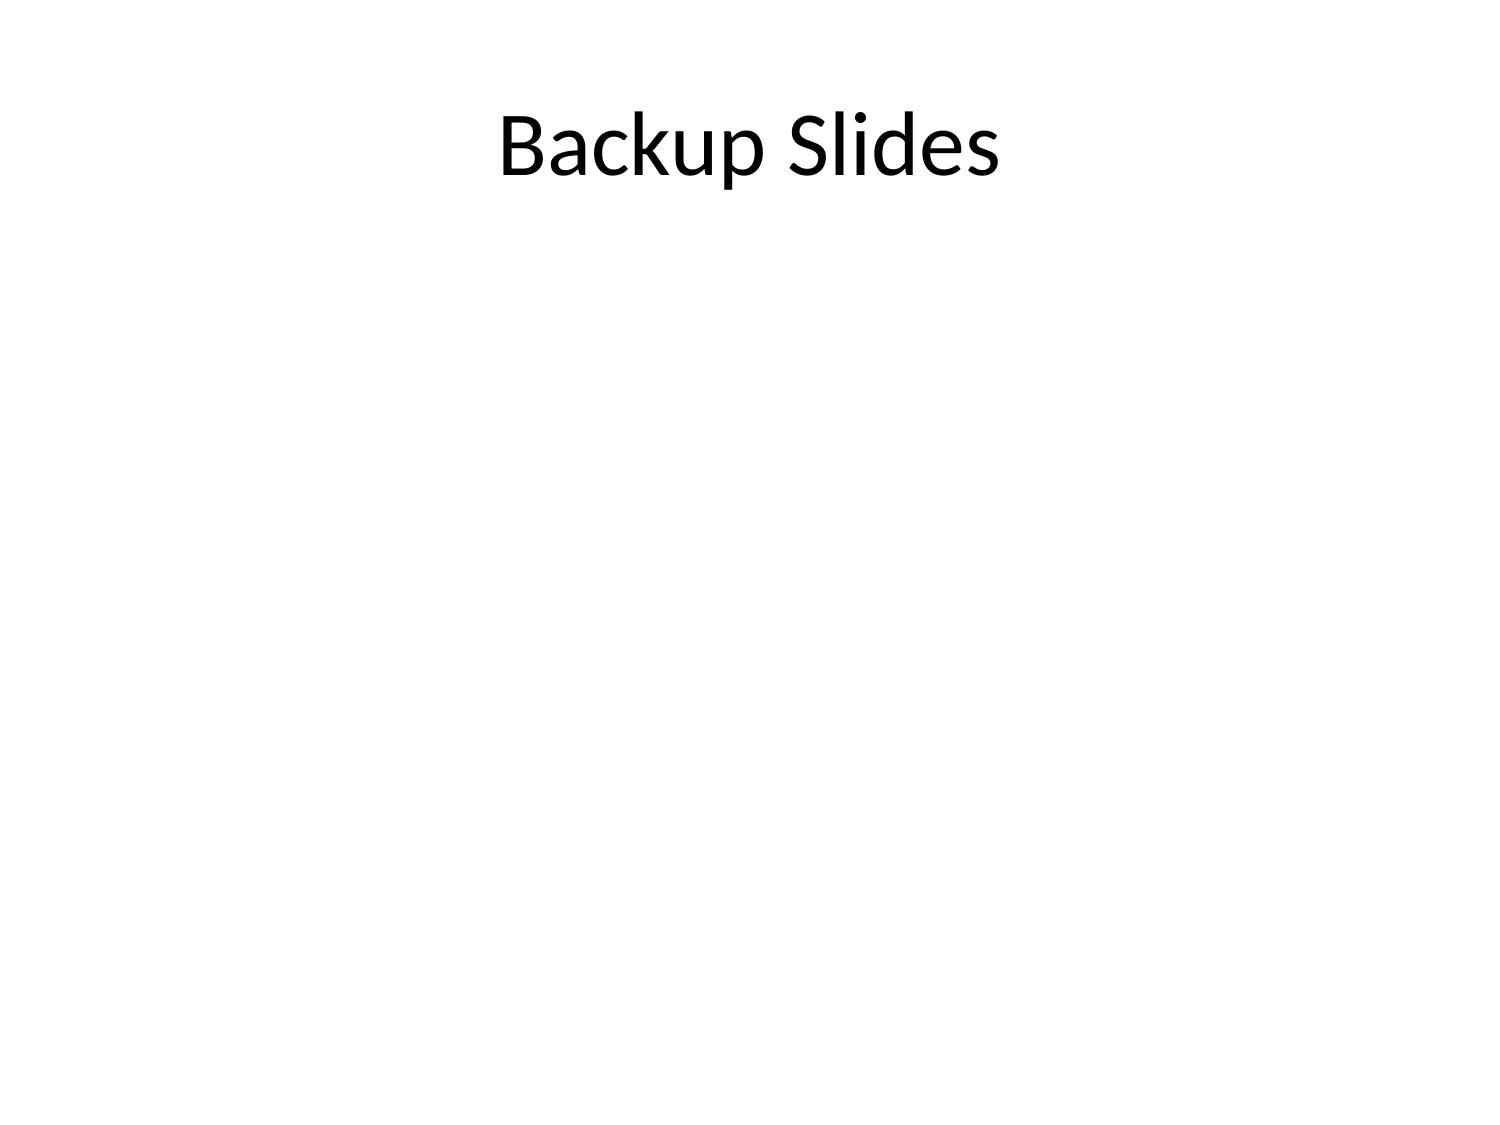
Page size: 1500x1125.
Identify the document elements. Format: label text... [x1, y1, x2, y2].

title Backup Slides [75, 45, 1425, 233]
